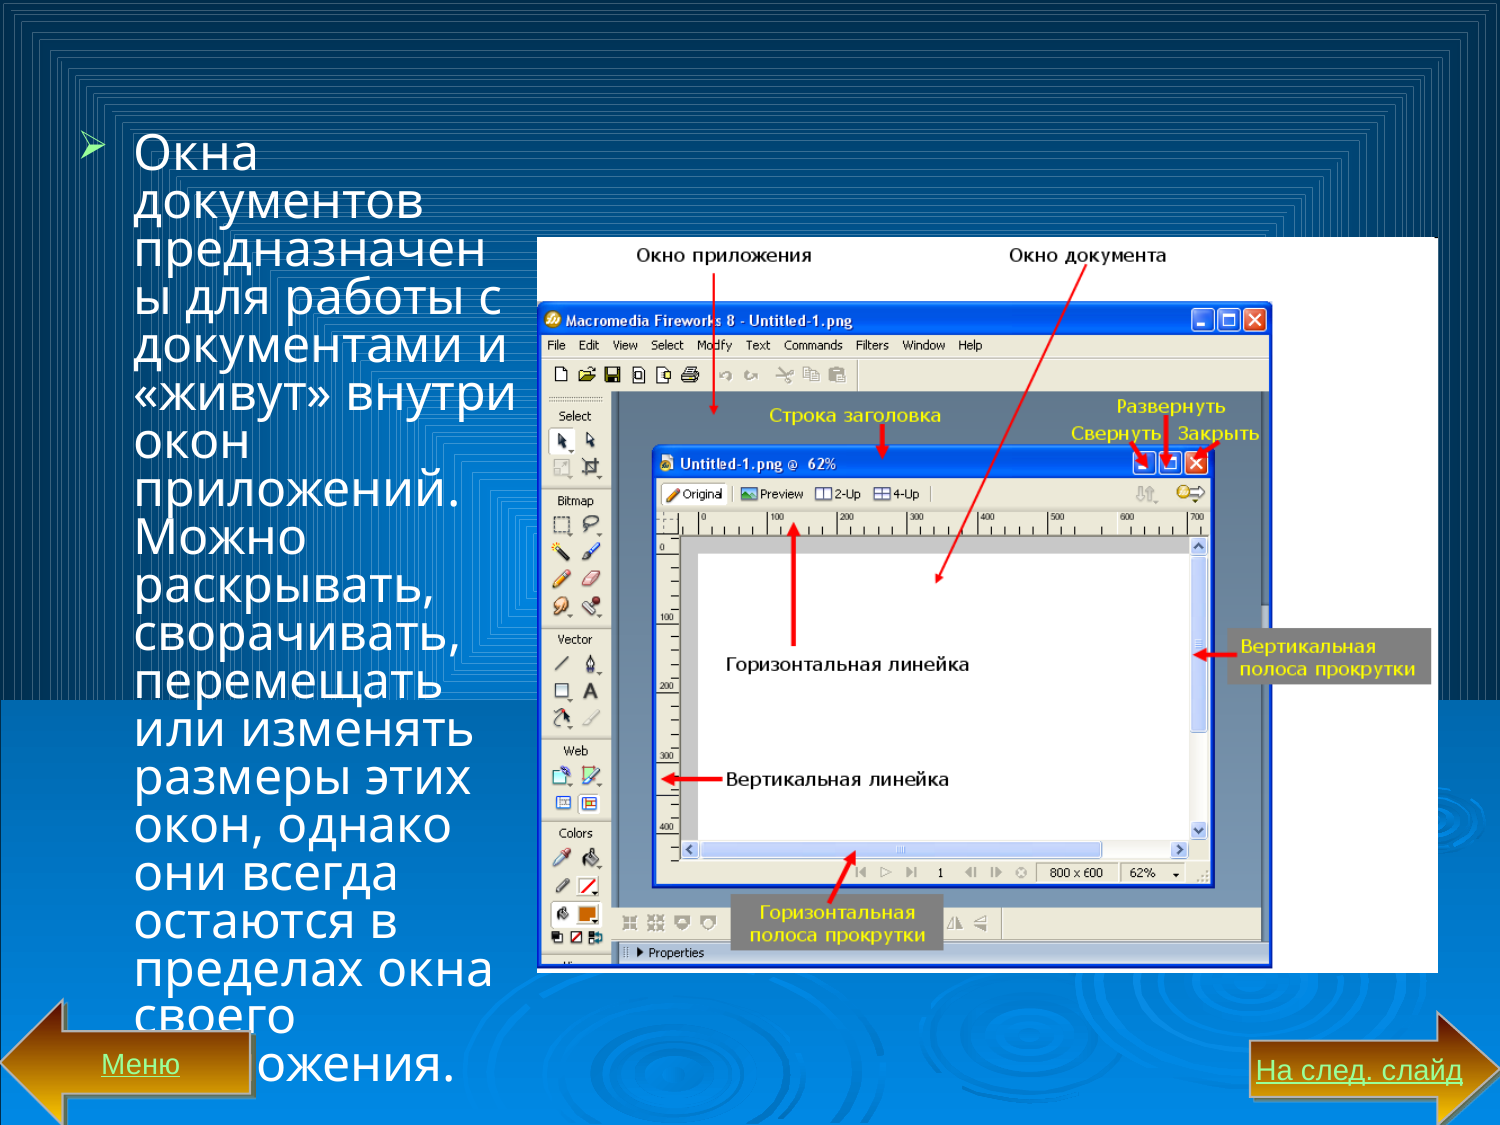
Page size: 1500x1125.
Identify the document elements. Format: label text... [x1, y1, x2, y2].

list Окна документов предназначены для работы с документами и «живут» внутри окон приложений. Можно раскрывать, сворачивать, перемещать или из­менять размеры этих окон, однако они всегда остаются в пределах окна своего приложения. [62, 124, 538, 1063]
picture [537, 237, 1438, 973]
text_box Меню [0, 999, 250, 1125]
text_box На след. слайд [1250, 1012, 1500, 1125]
